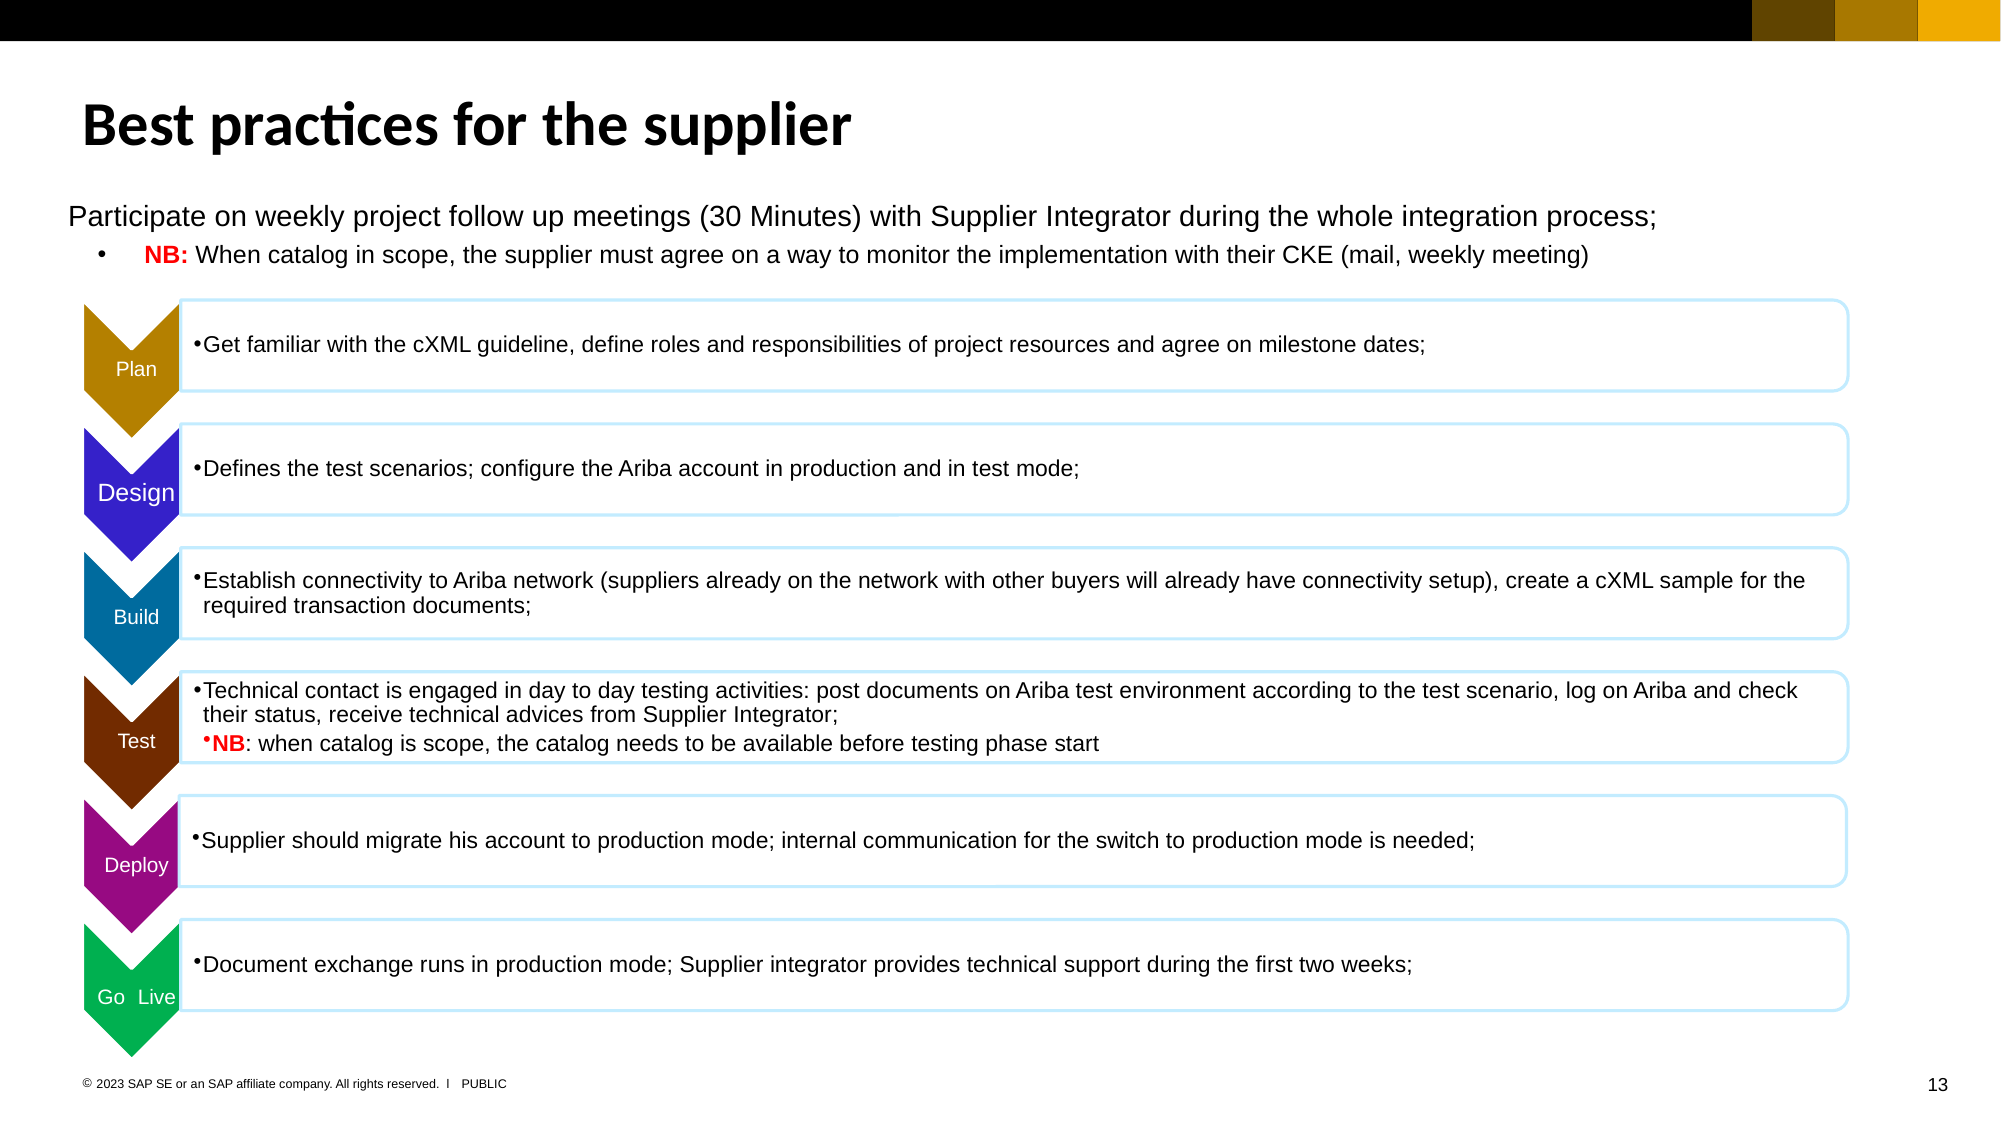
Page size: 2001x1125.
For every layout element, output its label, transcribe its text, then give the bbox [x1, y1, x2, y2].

text_box Participate on weekly project follow up meetings (30 Minutes) with Supplier Integrator during the whole integration process; NB: When catalog in scope, the supplier must agree on a way to monitor the implementation with their CKE (mail, weekly meeting) [53, 190, 1947, 282]
title Best practices for the supplier [82, 82, 1918, 159]
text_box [82, 299, 1849, 1061]
